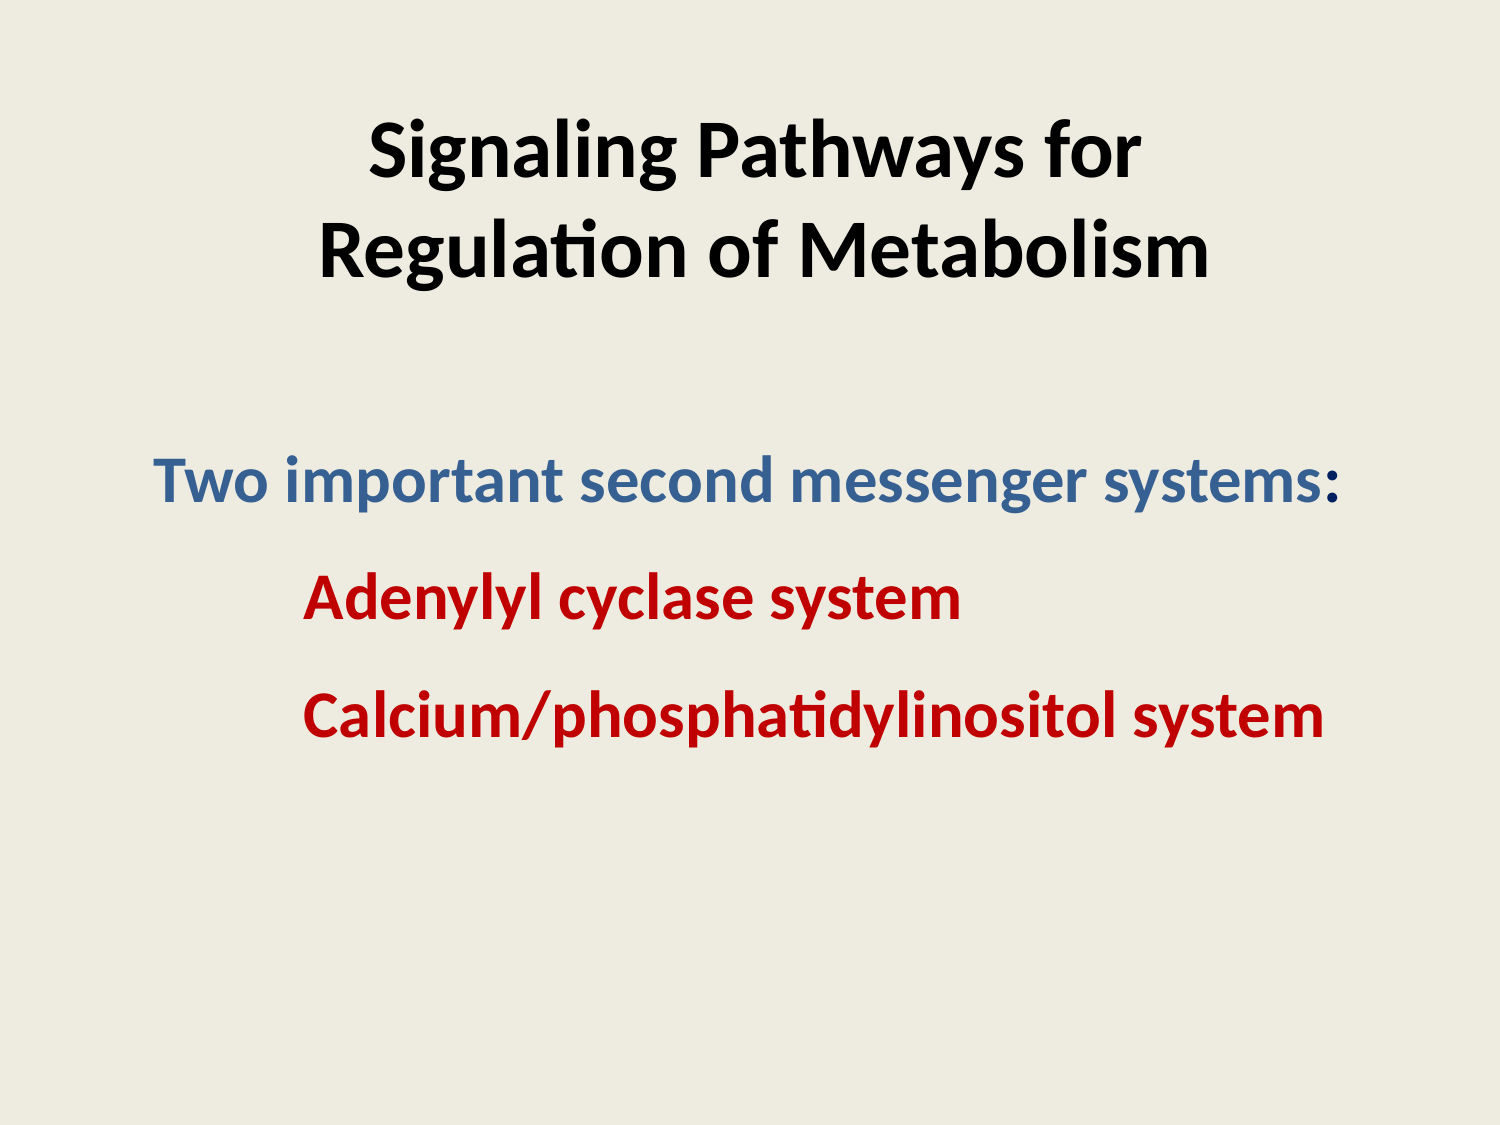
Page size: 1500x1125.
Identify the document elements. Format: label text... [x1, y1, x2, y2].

text_box Signaling Pathways for Regulation of Metabolism [303, 86, 1228, 302]
text_box Two important second messenger systems: Adenylyl cyclase system Calcium/phosphatidylinositol system [138, 428, 1358, 758]
